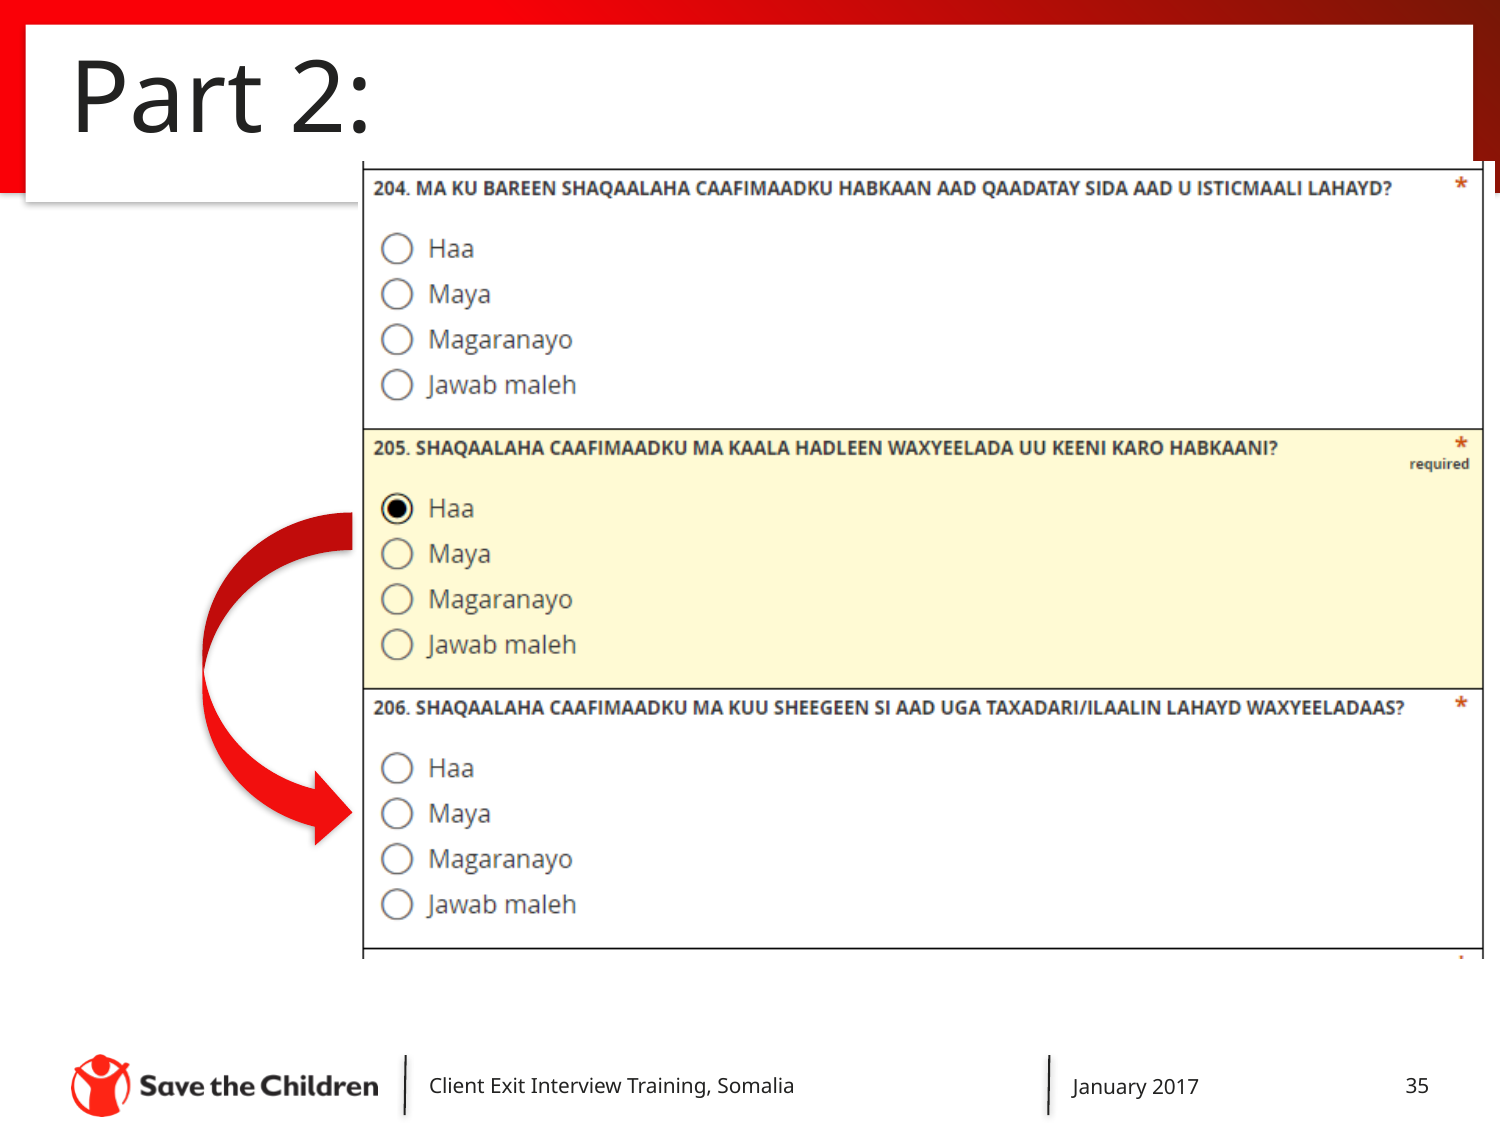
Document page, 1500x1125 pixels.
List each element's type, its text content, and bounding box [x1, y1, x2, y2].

picture [358, 161, 1495, 959]
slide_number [1057, 1056, 1317, 1117]
text_box [201, 511, 353, 847]
footer Client Exit Interview Training, Somalia [414, 1056, 1042, 1117]
title Part 2: [69, 50, 1429, 273]
slide_number 35 [1317, 1056, 1445, 1117]
picture [71, 1054, 378, 1117]
